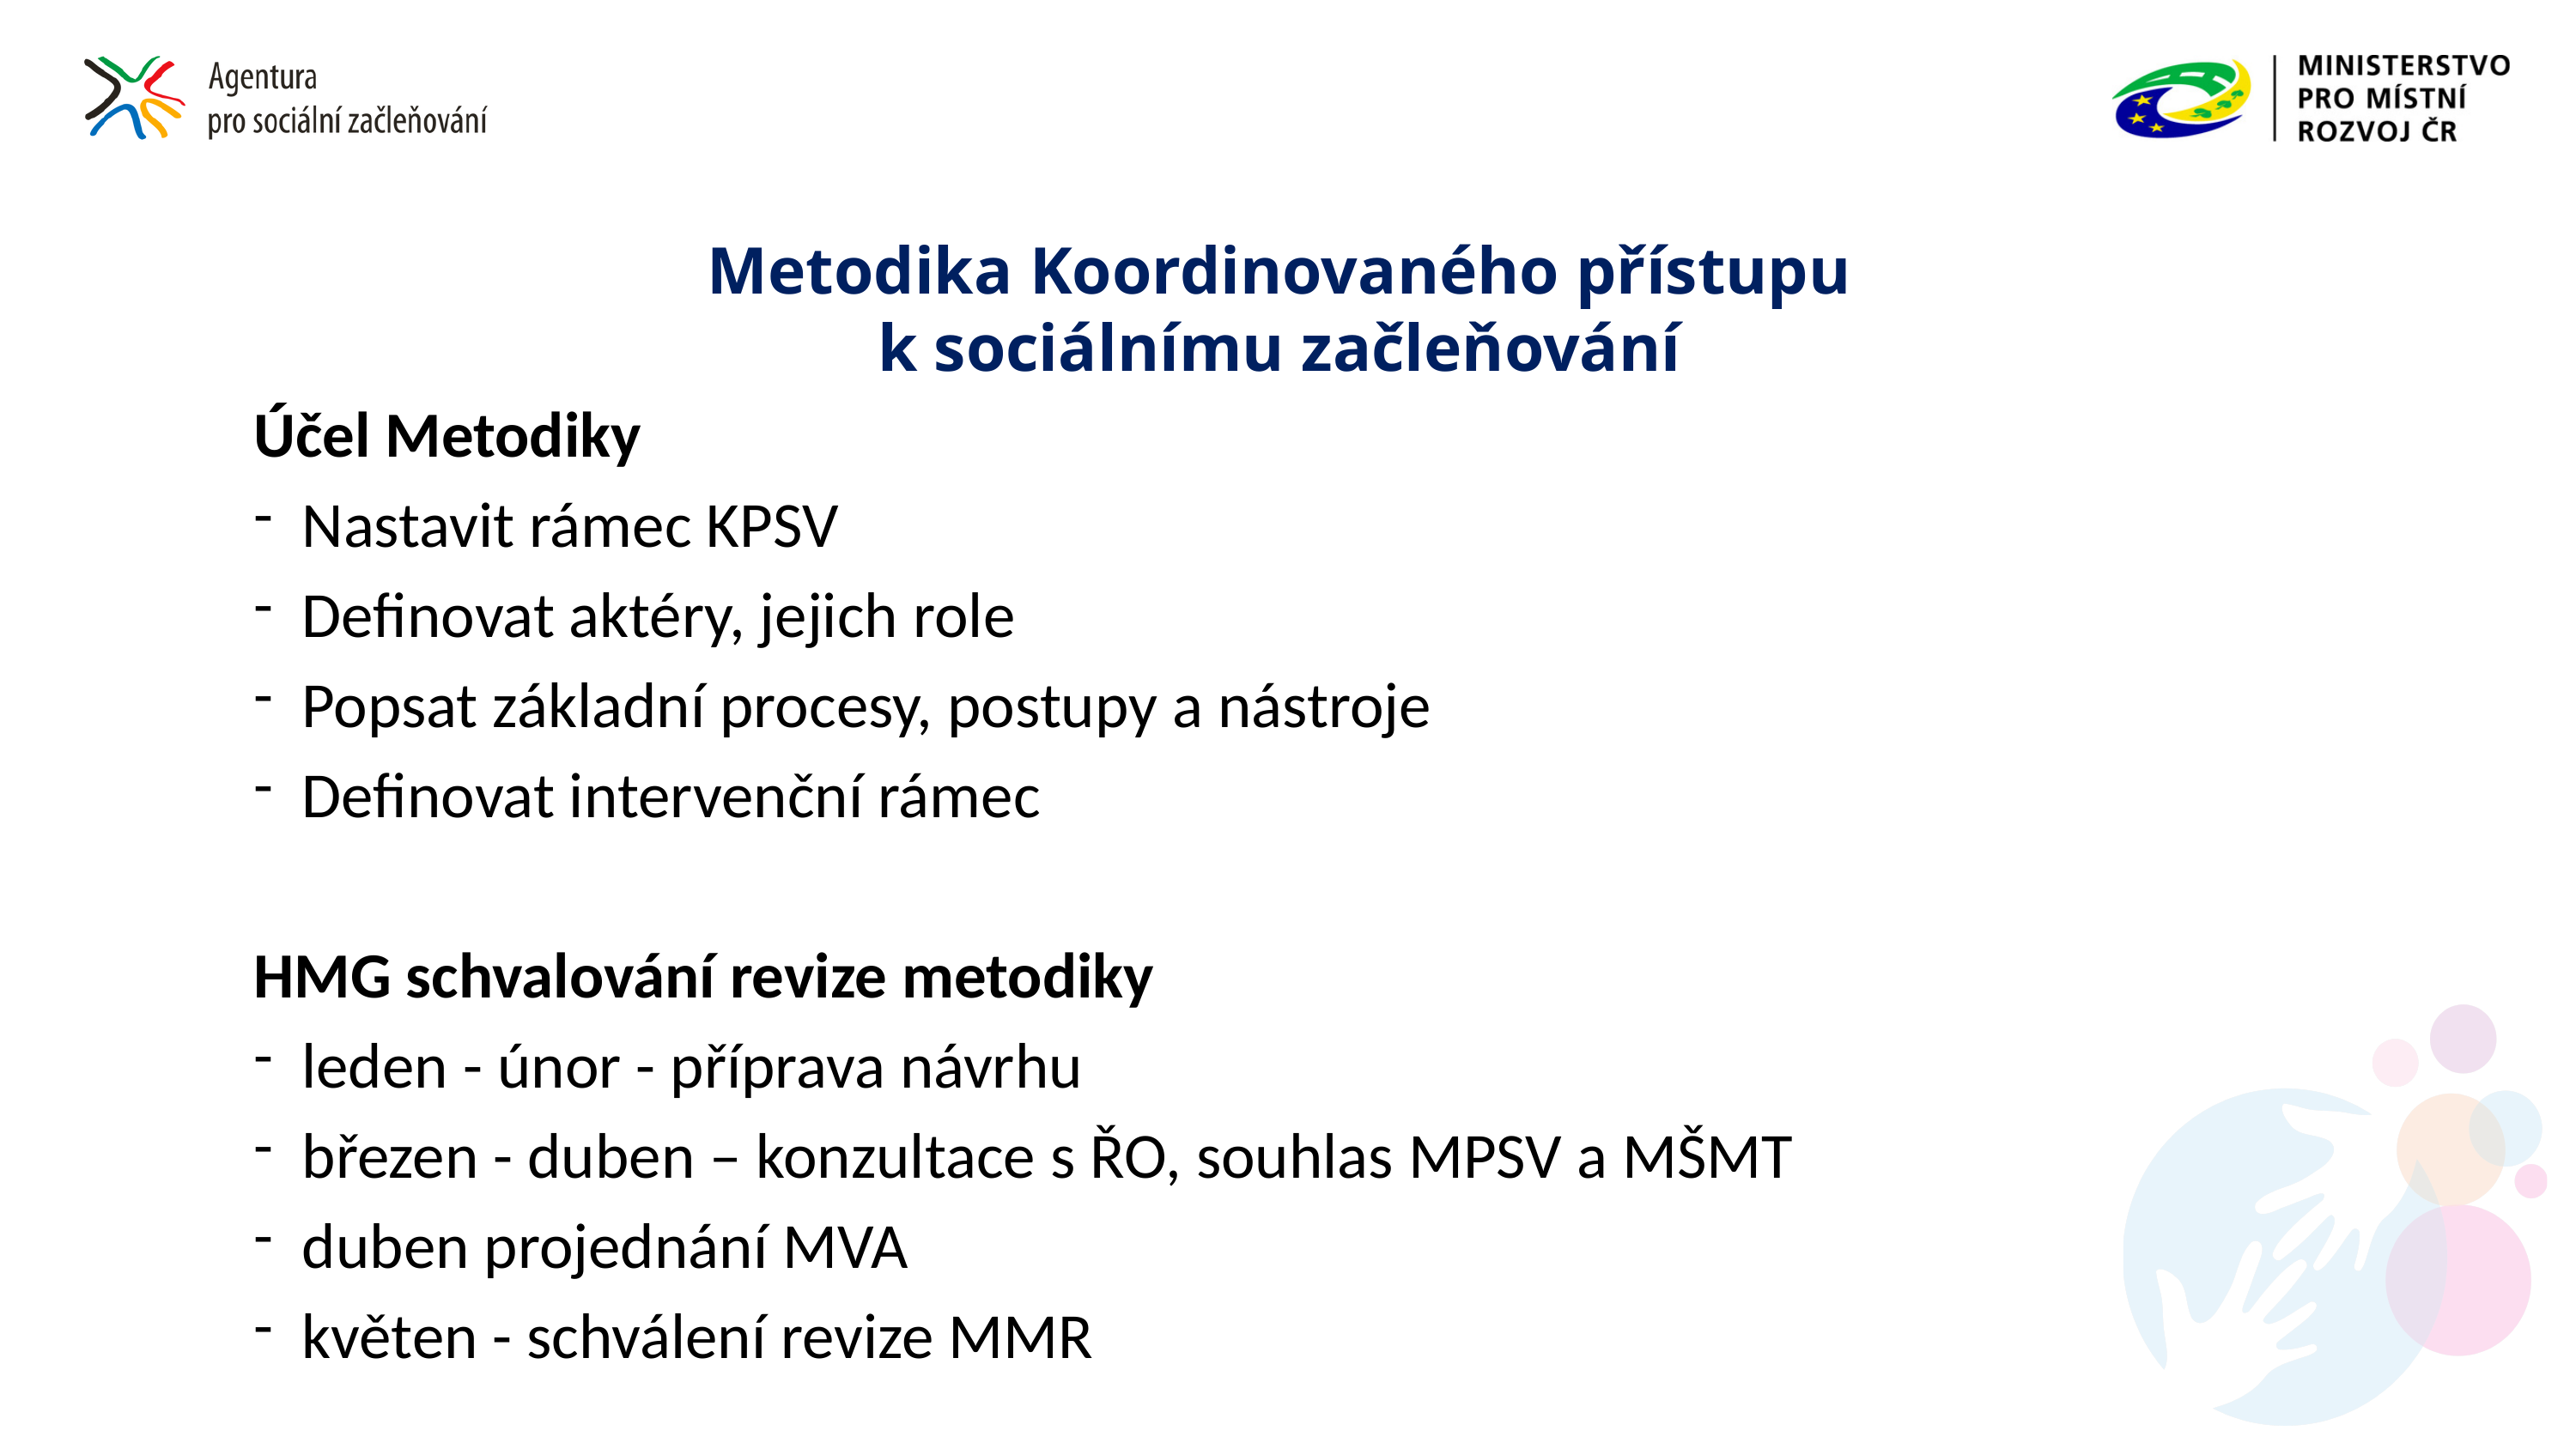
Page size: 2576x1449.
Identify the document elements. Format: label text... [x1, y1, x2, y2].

list Účel Metodiky Nastavit rámec KPSV Definovat aktéry, jejich role Popsat základní procesy, postupy a nástroje Definovat intervenční rámec HMG schvalování revize metodiky leden - únor - příprava návrhu březen - duben – konzultace s ŘO, souhlas MPSV a MŠMT duben projednání MVA květen - schválení revize MMR [240, 385, 2336, 1419]
picture [2111, 55, 2510, 142]
title Metodika Koordinovaného přístupu k sociálnímu začleňování [448, 226, 2128, 385]
picture [66, 38, 505, 159]
